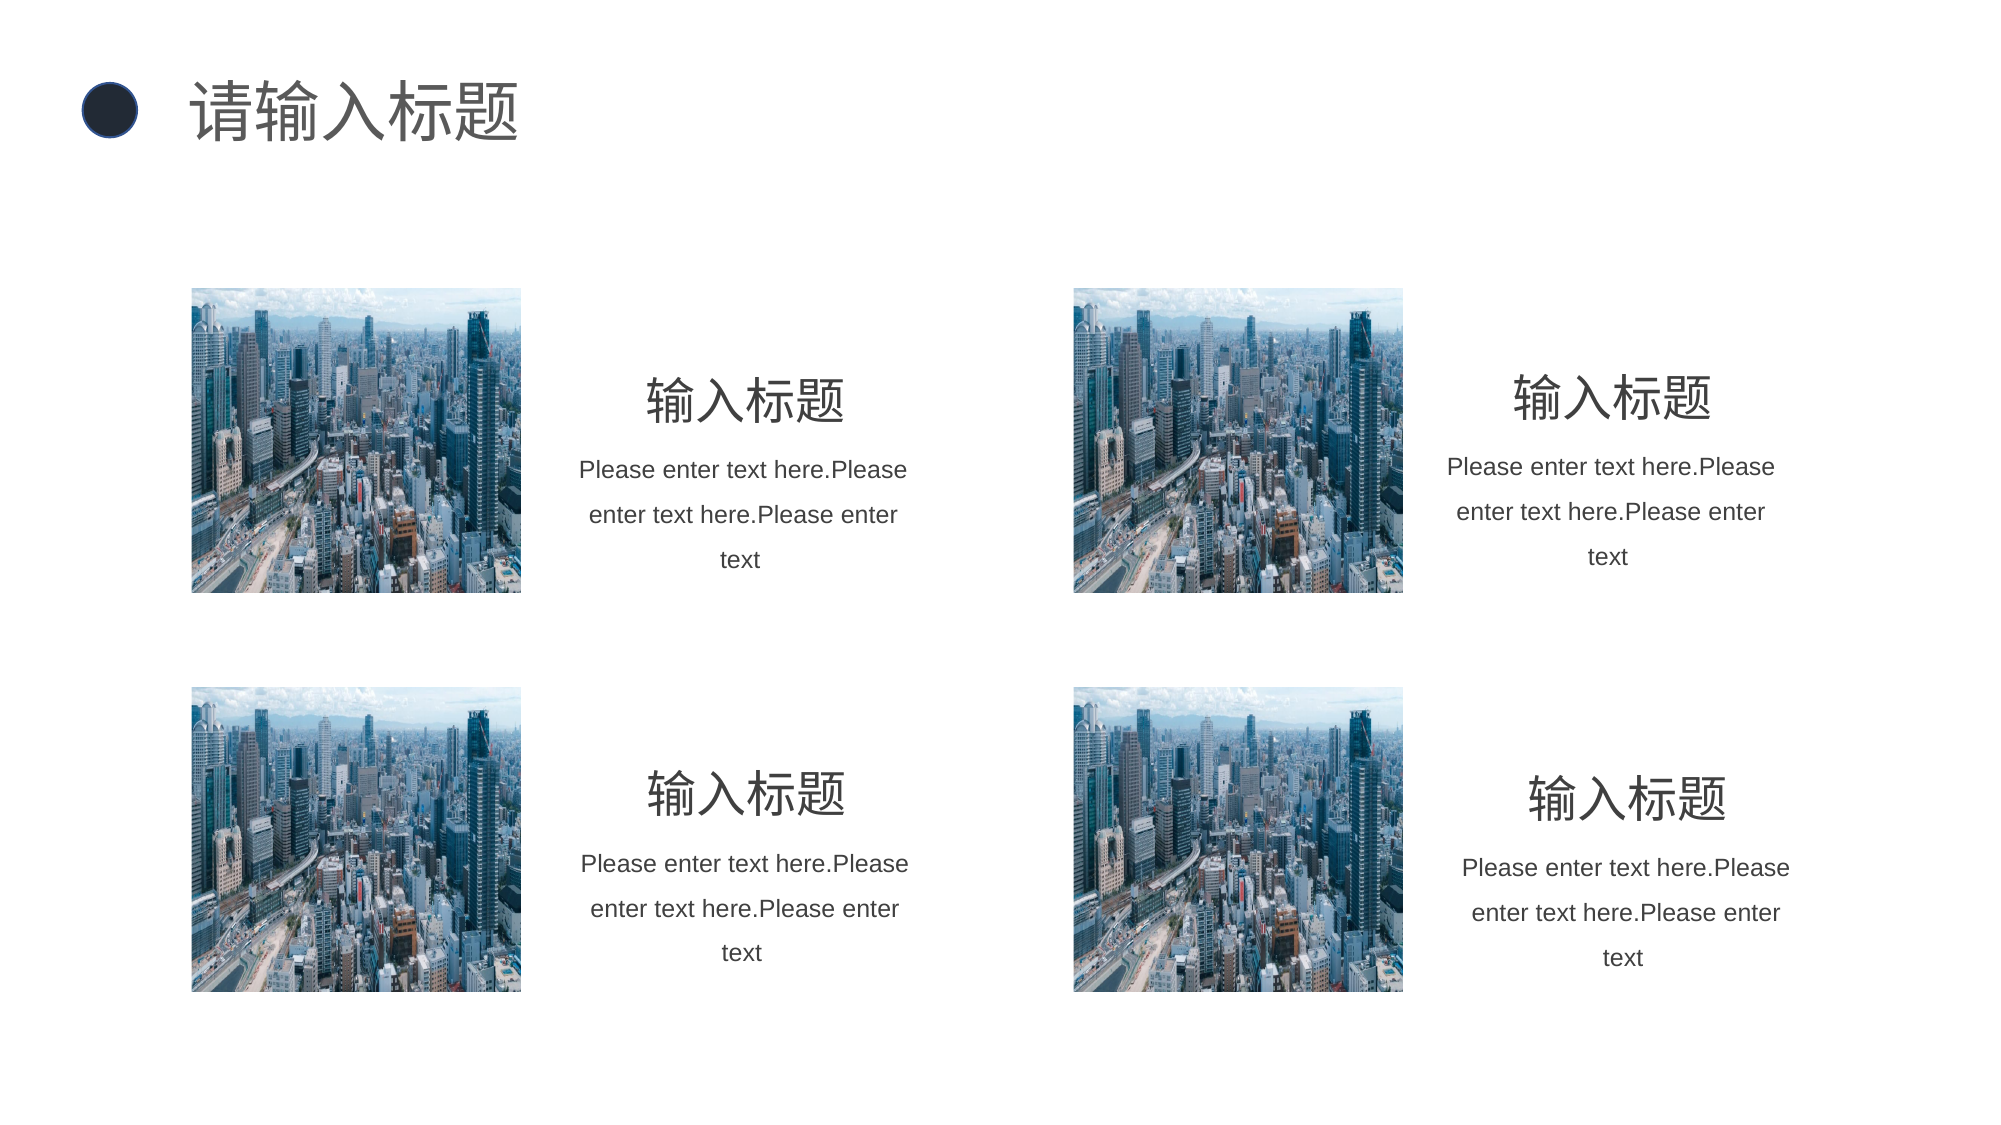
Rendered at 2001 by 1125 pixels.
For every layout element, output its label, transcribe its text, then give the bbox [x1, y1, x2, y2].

text_box 请输入标题 [172, 62, 536, 157]
text_box 输入标题 [1444, 358, 1781, 434]
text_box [191, 288, 1403, 992]
text_box [81, 81, 139, 139]
text_box Please enter text here.Please enter text here.Please enter text [1444, 829, 1809, 979]
text_box 输入标题 [1459, 759, 1797, 835]
text_box Please enter text here.Please enter text here.Please enter text [1429, 428, 1794, 578]
